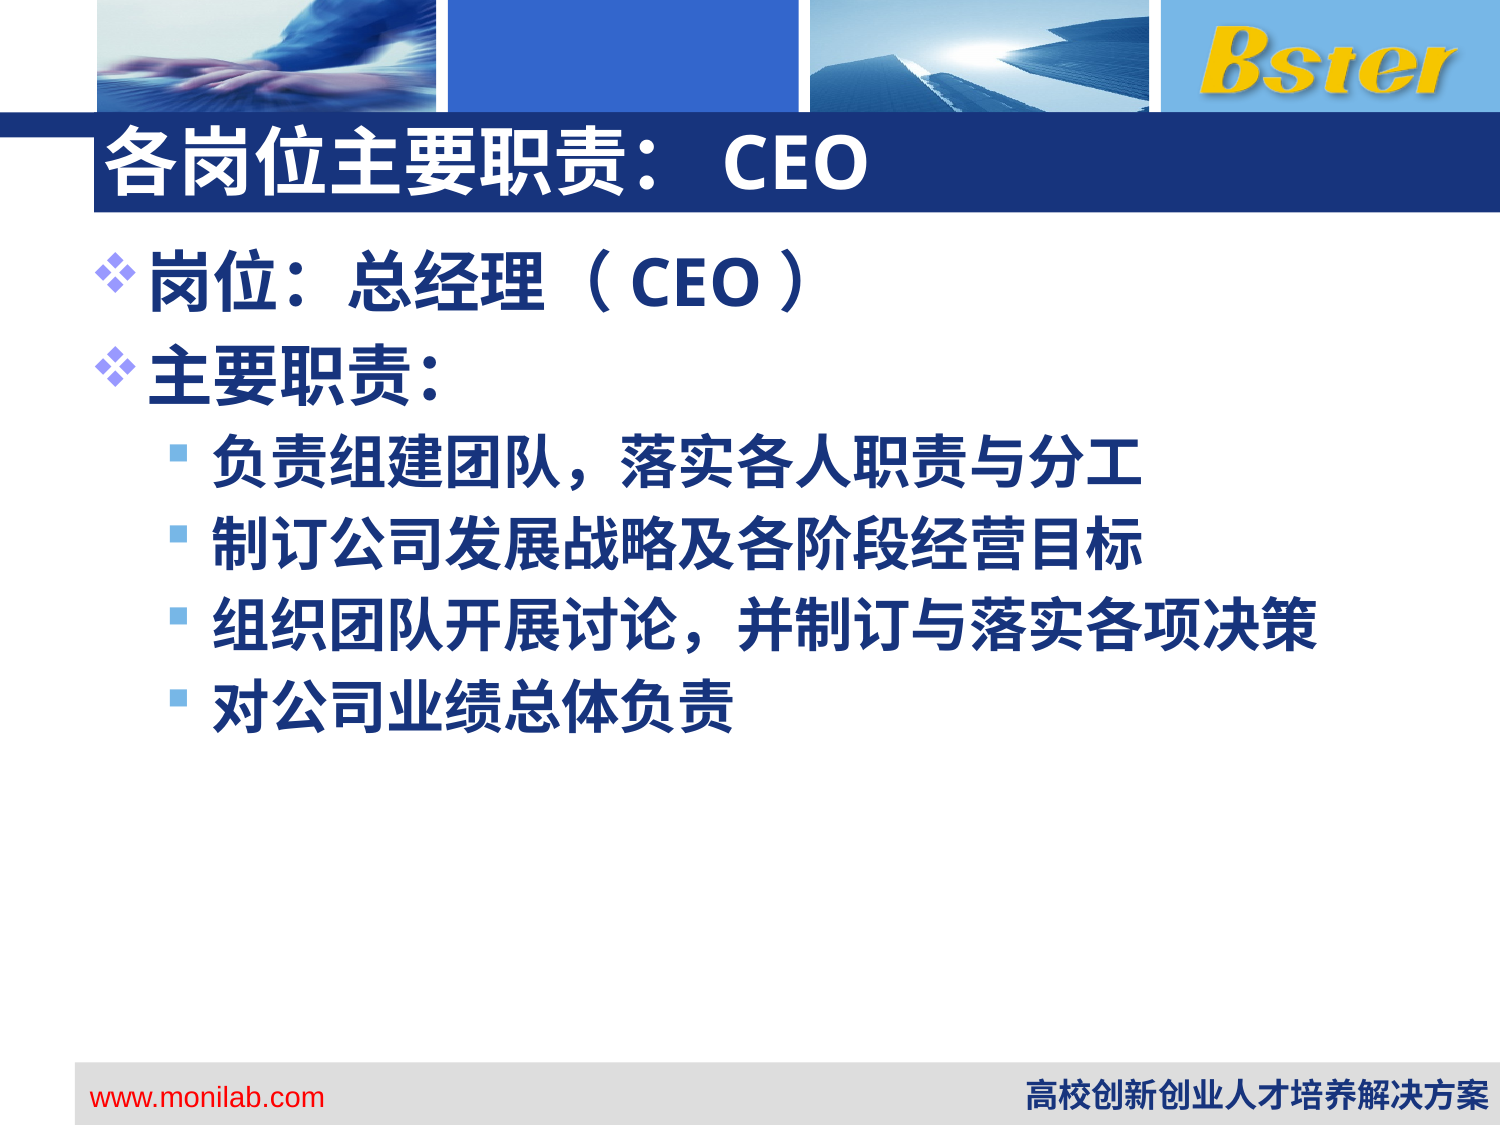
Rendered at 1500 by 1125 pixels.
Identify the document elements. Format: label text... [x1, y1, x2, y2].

picture [1199, 26, 1458, 94]
title 各岗位主要职责：CEO [88, 113, 1369, 206]
picture [810, 0, 1150, 112]
list 岗位：总经理（CEO） 主要职责： 负责组建团队，落实各人职责与分工 制订公司发展战略及各阶段经营目标 组织团队开展讨论，并制订与落实各项决策 对公司业绩总体负责 [74, 232, 1454, 1034]
picture [97, 0, 437, 112]
